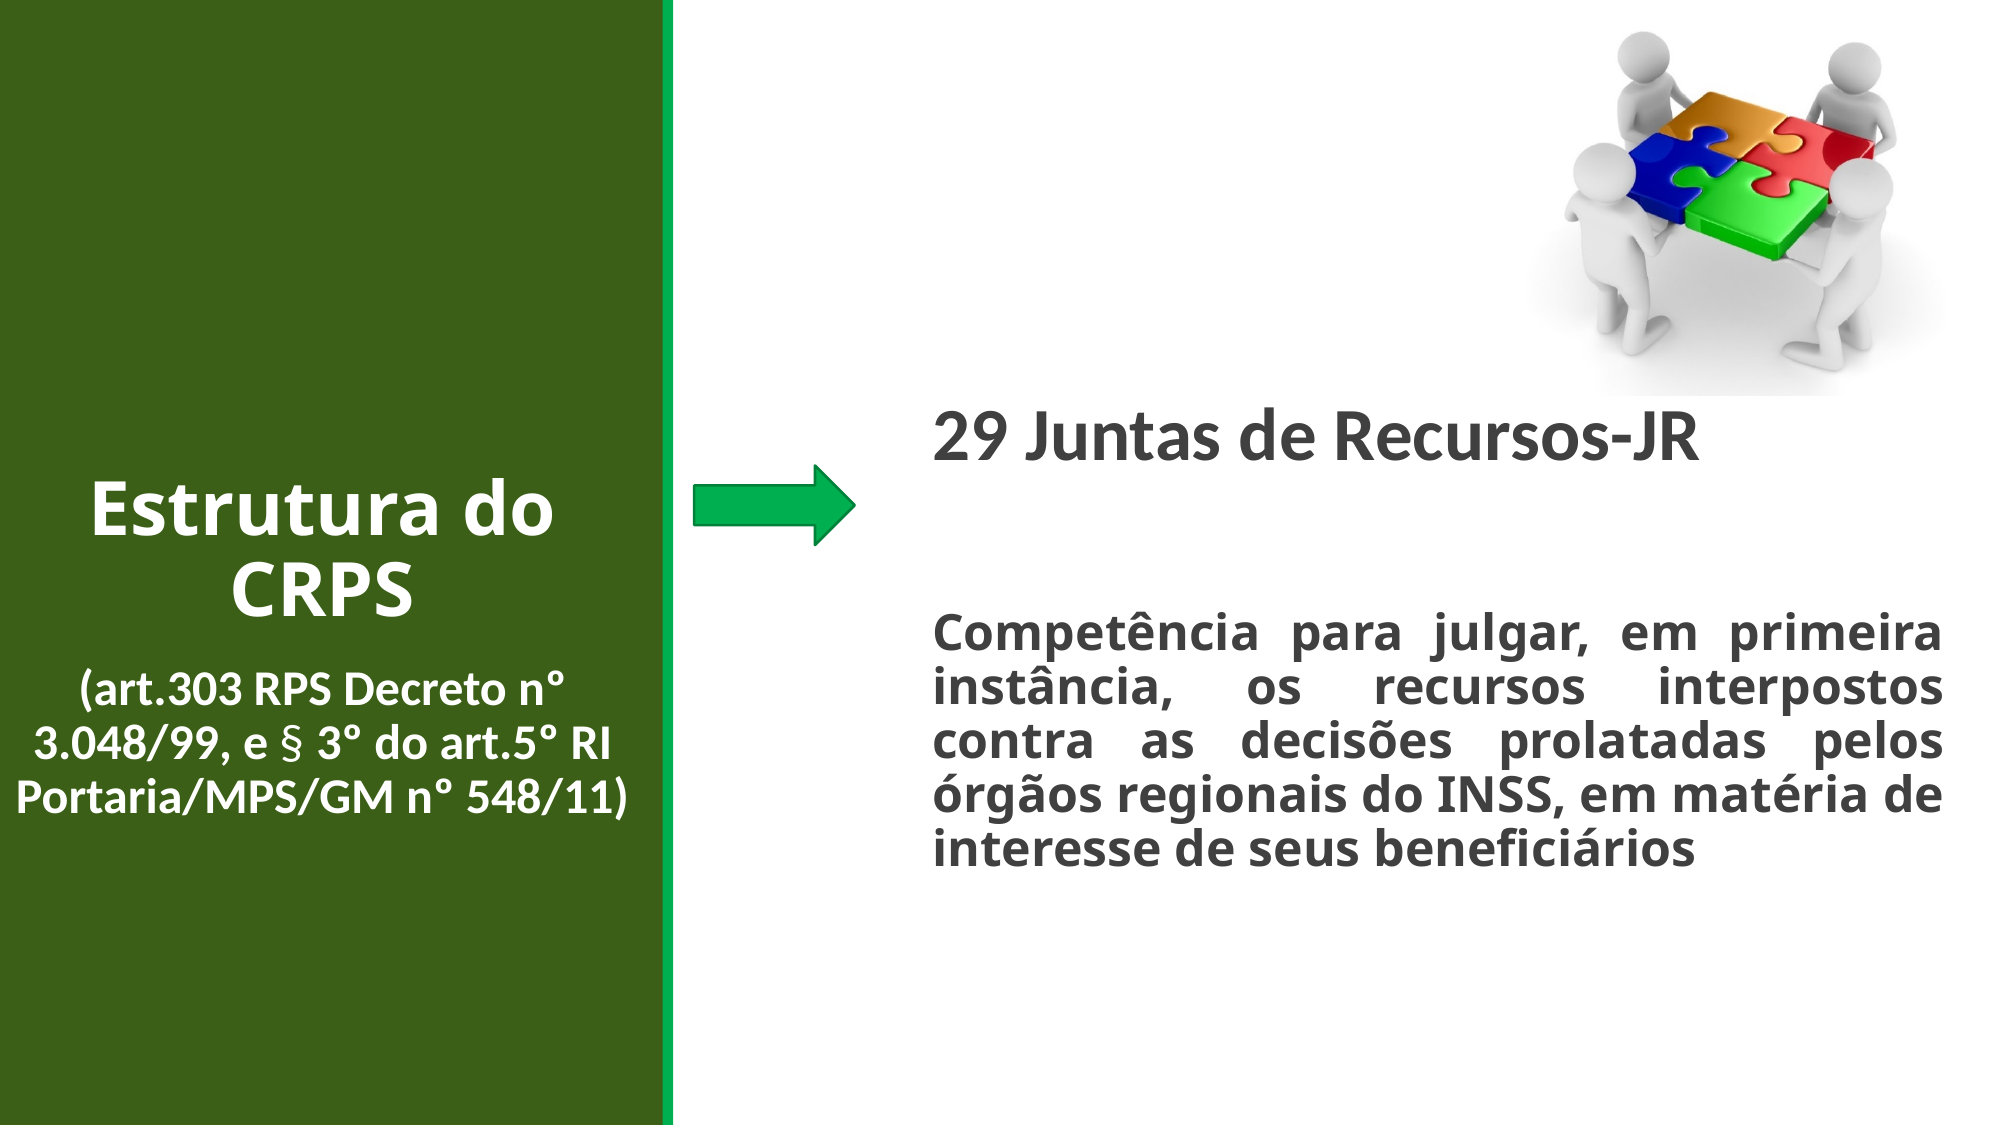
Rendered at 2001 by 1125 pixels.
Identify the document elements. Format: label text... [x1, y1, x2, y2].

picture [1527, 0, 1946, 397]
list 29 Juntas de Recursos-JR Competência para julgar, em primeira instância, os recursos interpostos contra as decisões prolatadas pelos órgãos regionais do INSS, em matéria de interesse de seus beneficiários [932, 269, 1945, 1069]
list Estrutura do CRPS (art.303 RPS Decreto nº 3.048/99, e § 3º do art.5º RI Portaria/MPS/GM nº 548/11) [0, 463, 646, 1089]
text_box [692, 464, 856, 547]
